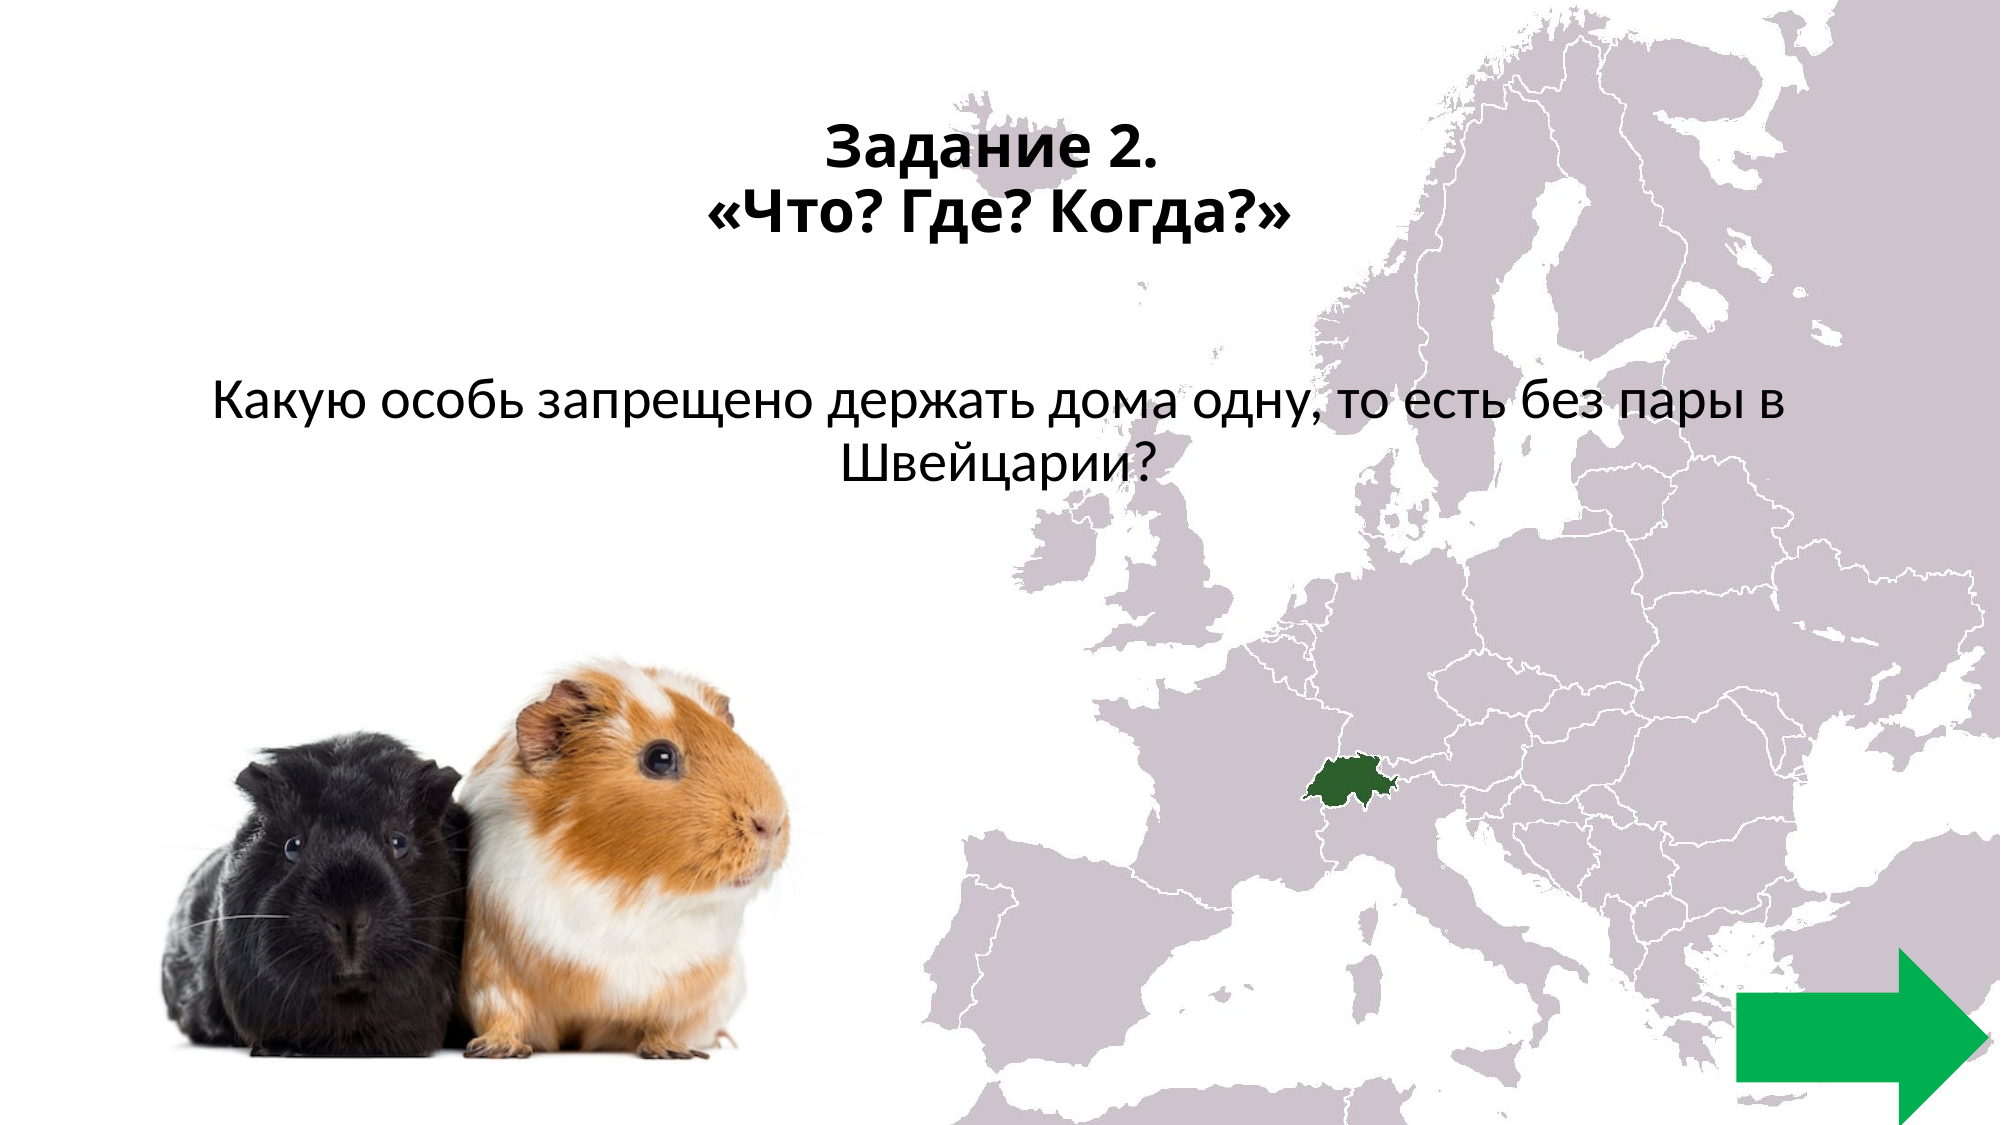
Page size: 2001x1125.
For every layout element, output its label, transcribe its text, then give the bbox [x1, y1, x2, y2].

list Какую особь запрещено держать дома одну, то есть без пары в Швейцарии? [137, 360, 874, 563]
title Задание 2. «Что? Где? Когда?» [137, 107, 874, 326]
picture [68, 0, 2000, 1125]
